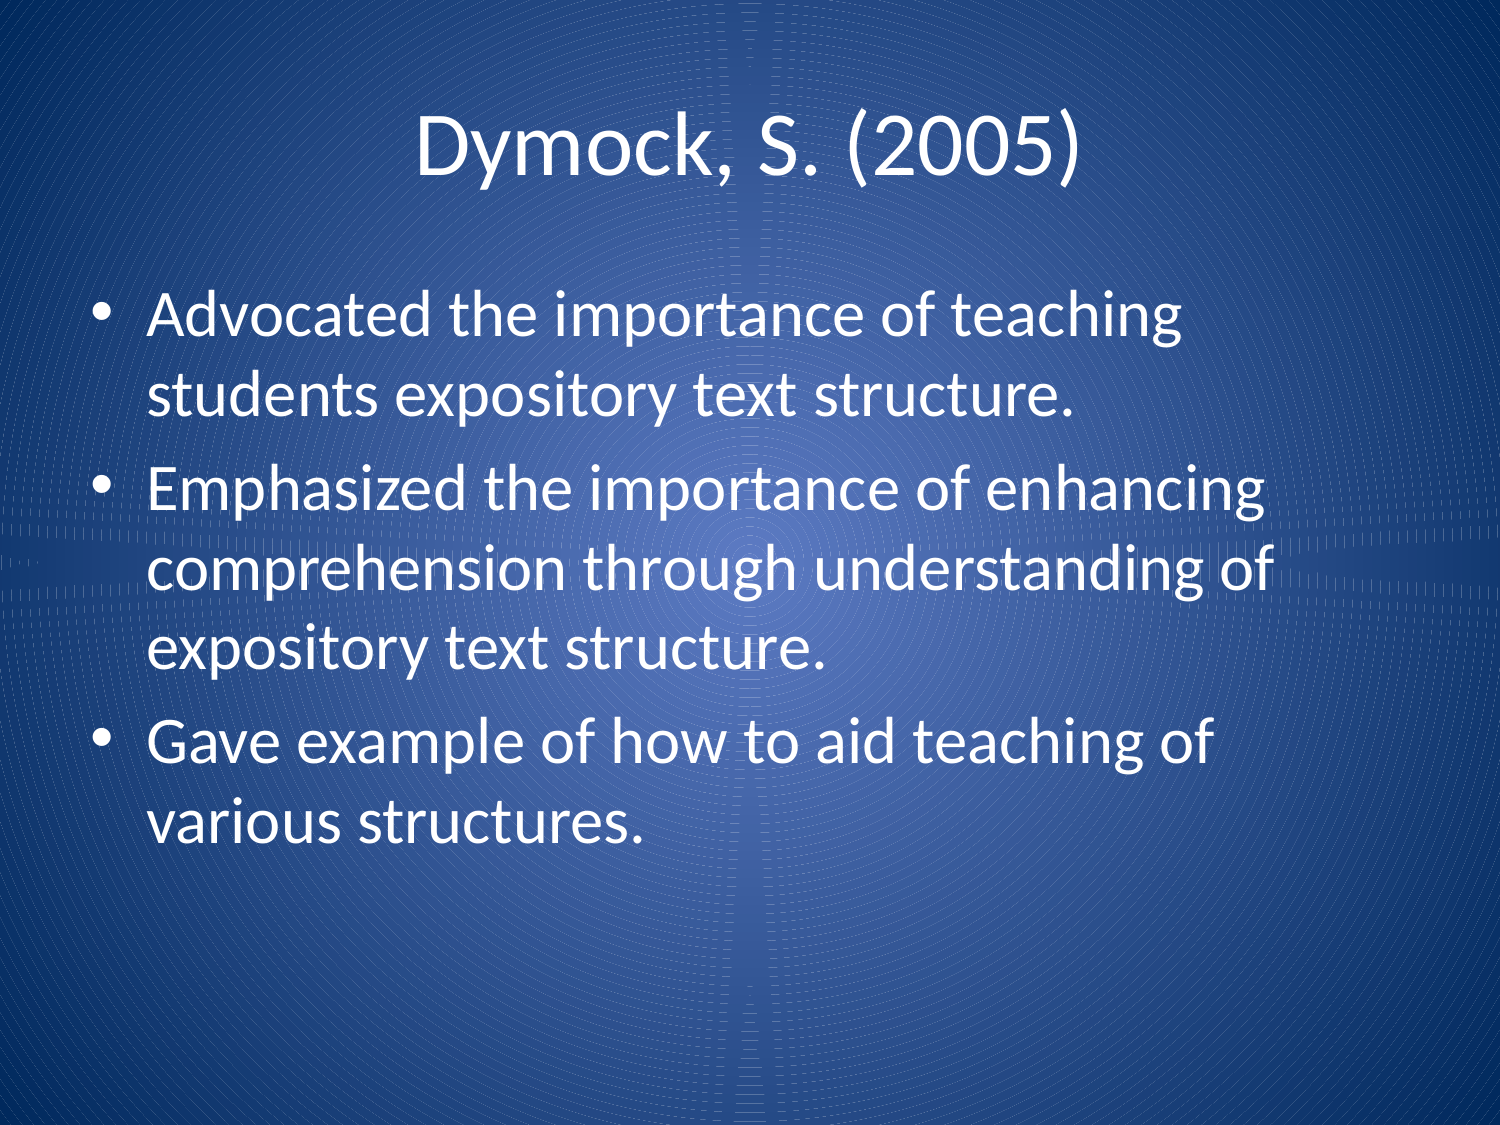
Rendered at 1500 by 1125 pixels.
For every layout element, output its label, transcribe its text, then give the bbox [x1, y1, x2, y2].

list Advocated the importance of teaching students expository text structure. Emphasized the importance of enhancing comprehension through understanding of expository text structure. Gave example of how to aid teaching of various structures. [75, 262, 1425, 1005]
title Dymock, S. (2005) [75, 45, 1425, 233]
